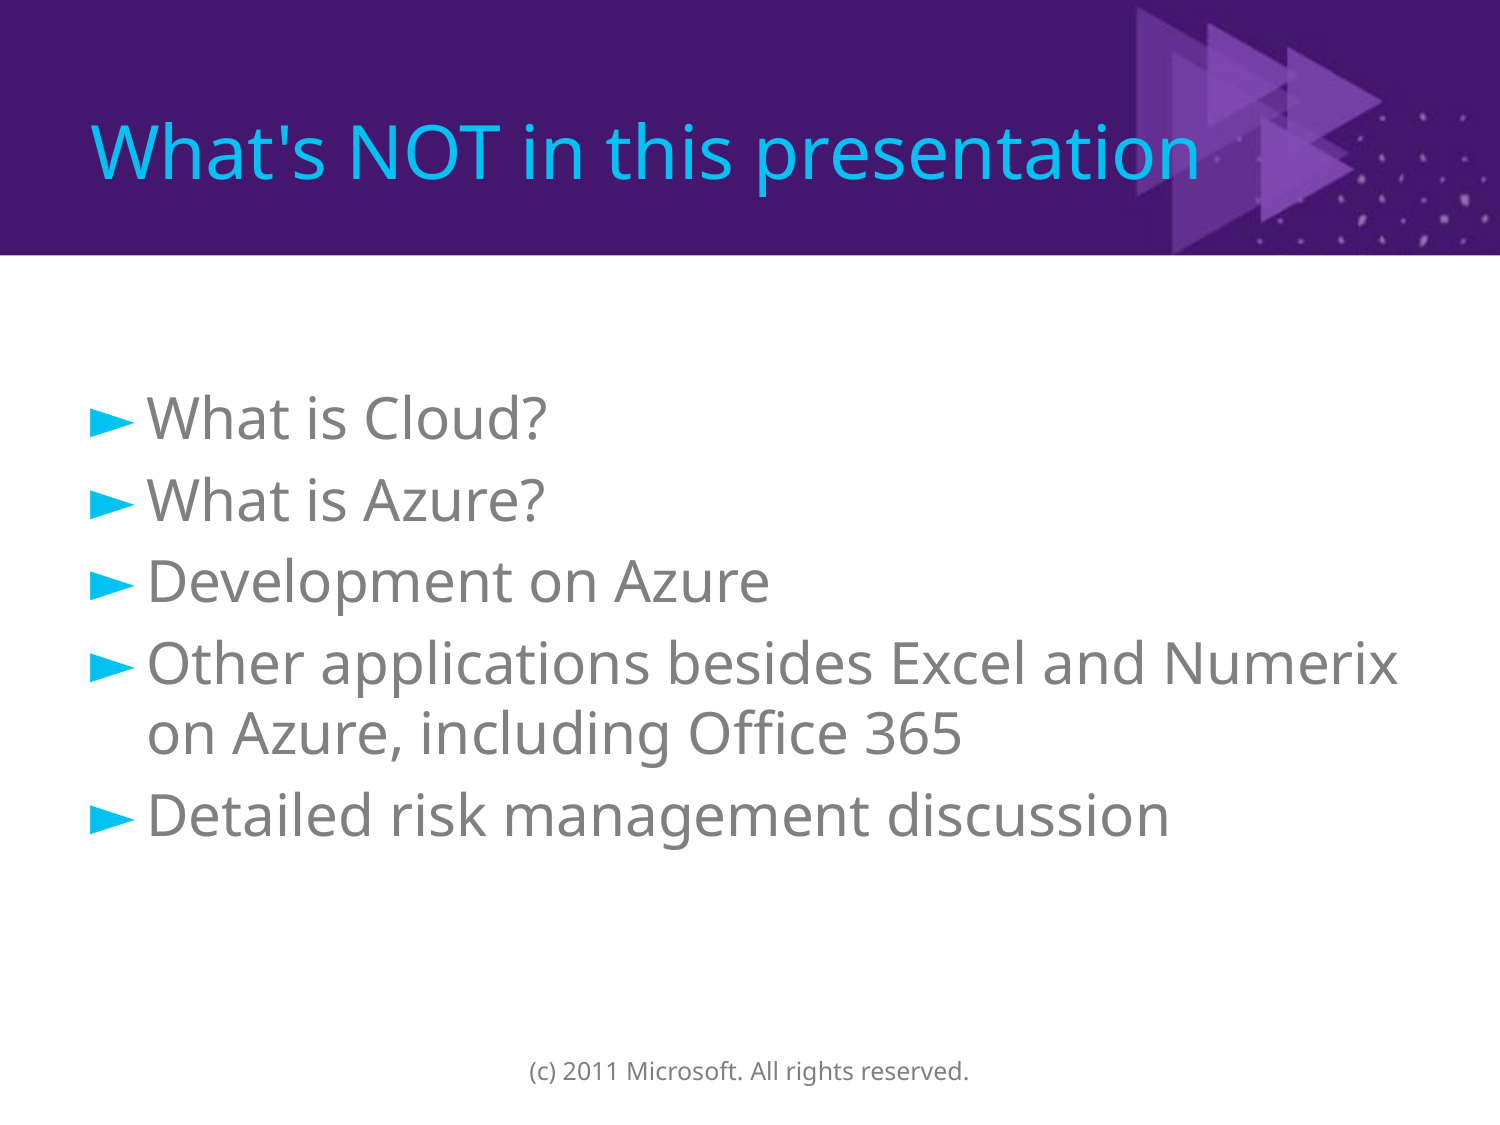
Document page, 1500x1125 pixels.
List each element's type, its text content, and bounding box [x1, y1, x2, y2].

title What's NOT in this presentation [75, 56, 1425, 244]
list What is Cloud? What is Azure? Development on Azure Other applications besides Excel and Numerix on Azure, including Office 365 Detailed risk management discussion [75, 373, 1425, 1005]
picture [0, 0, 1500, 255]
footer (c) 2011 Microsoft. All rights reserved. [512, 1042, 988, 1103]
